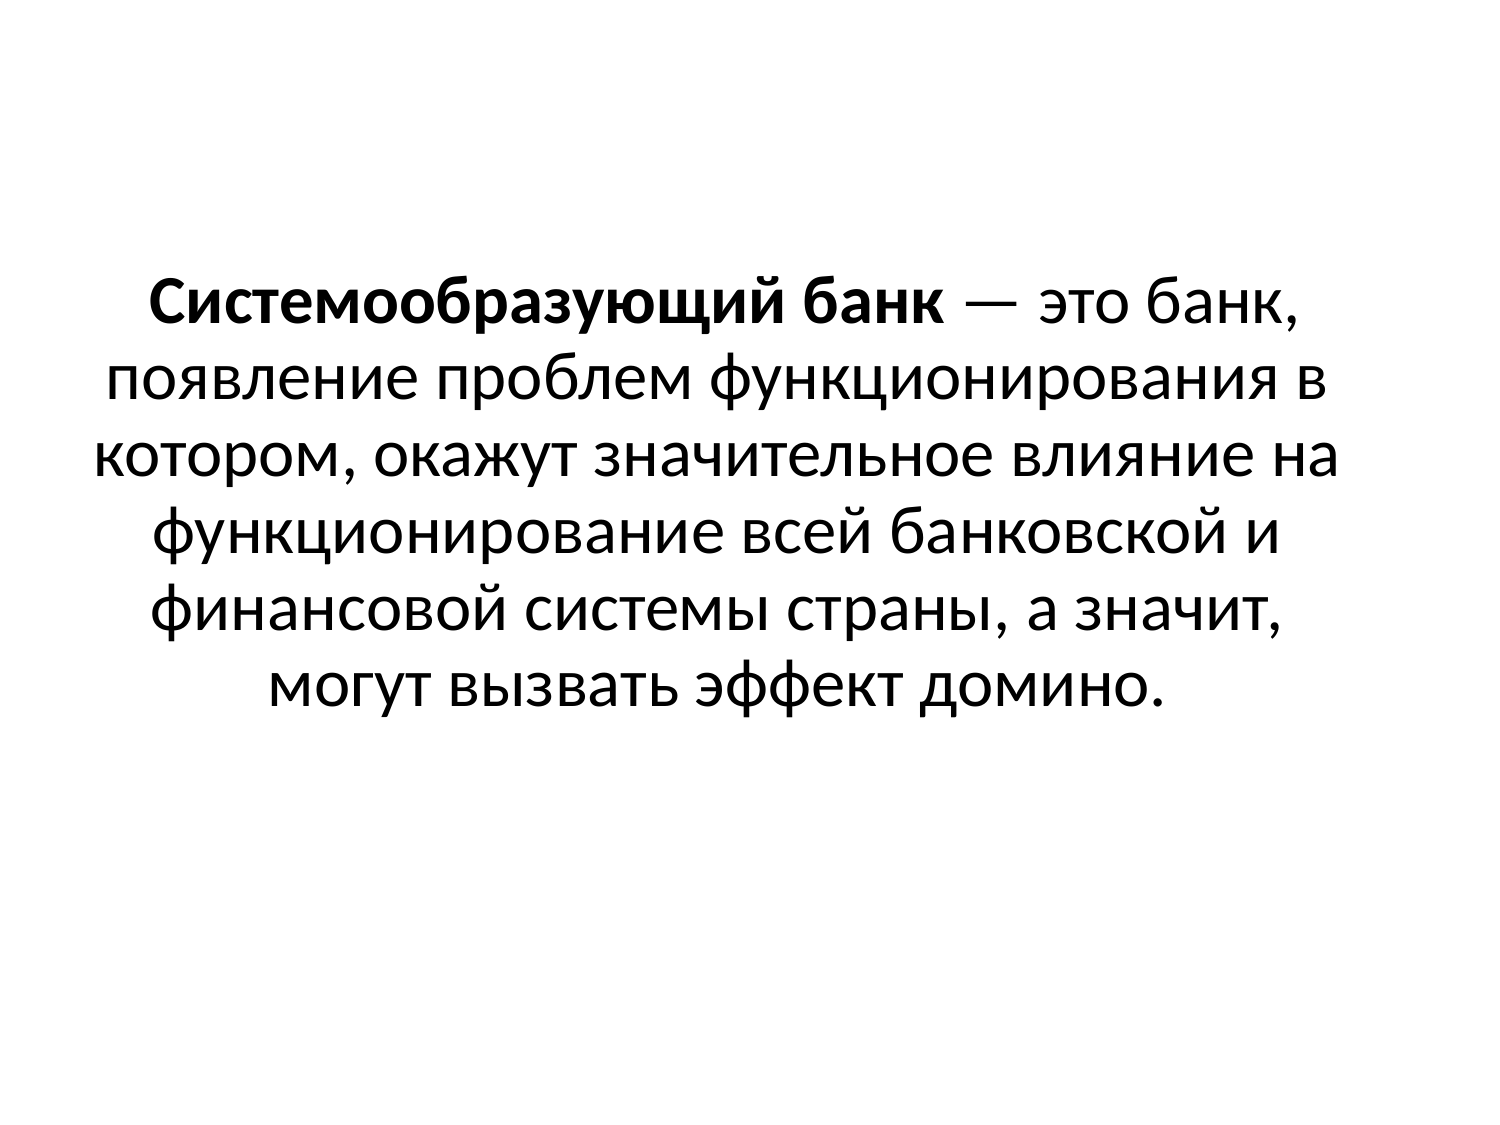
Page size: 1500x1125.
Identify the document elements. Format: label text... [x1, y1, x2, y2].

text_box Системообразующий банк — это банк, появление проблем функционирования в котором, окажут значительное влияние на функционирование всей банковской и финансовой системы страны, а значит, могут вызвать эффект домино. [53, 96, 1383, 991]
